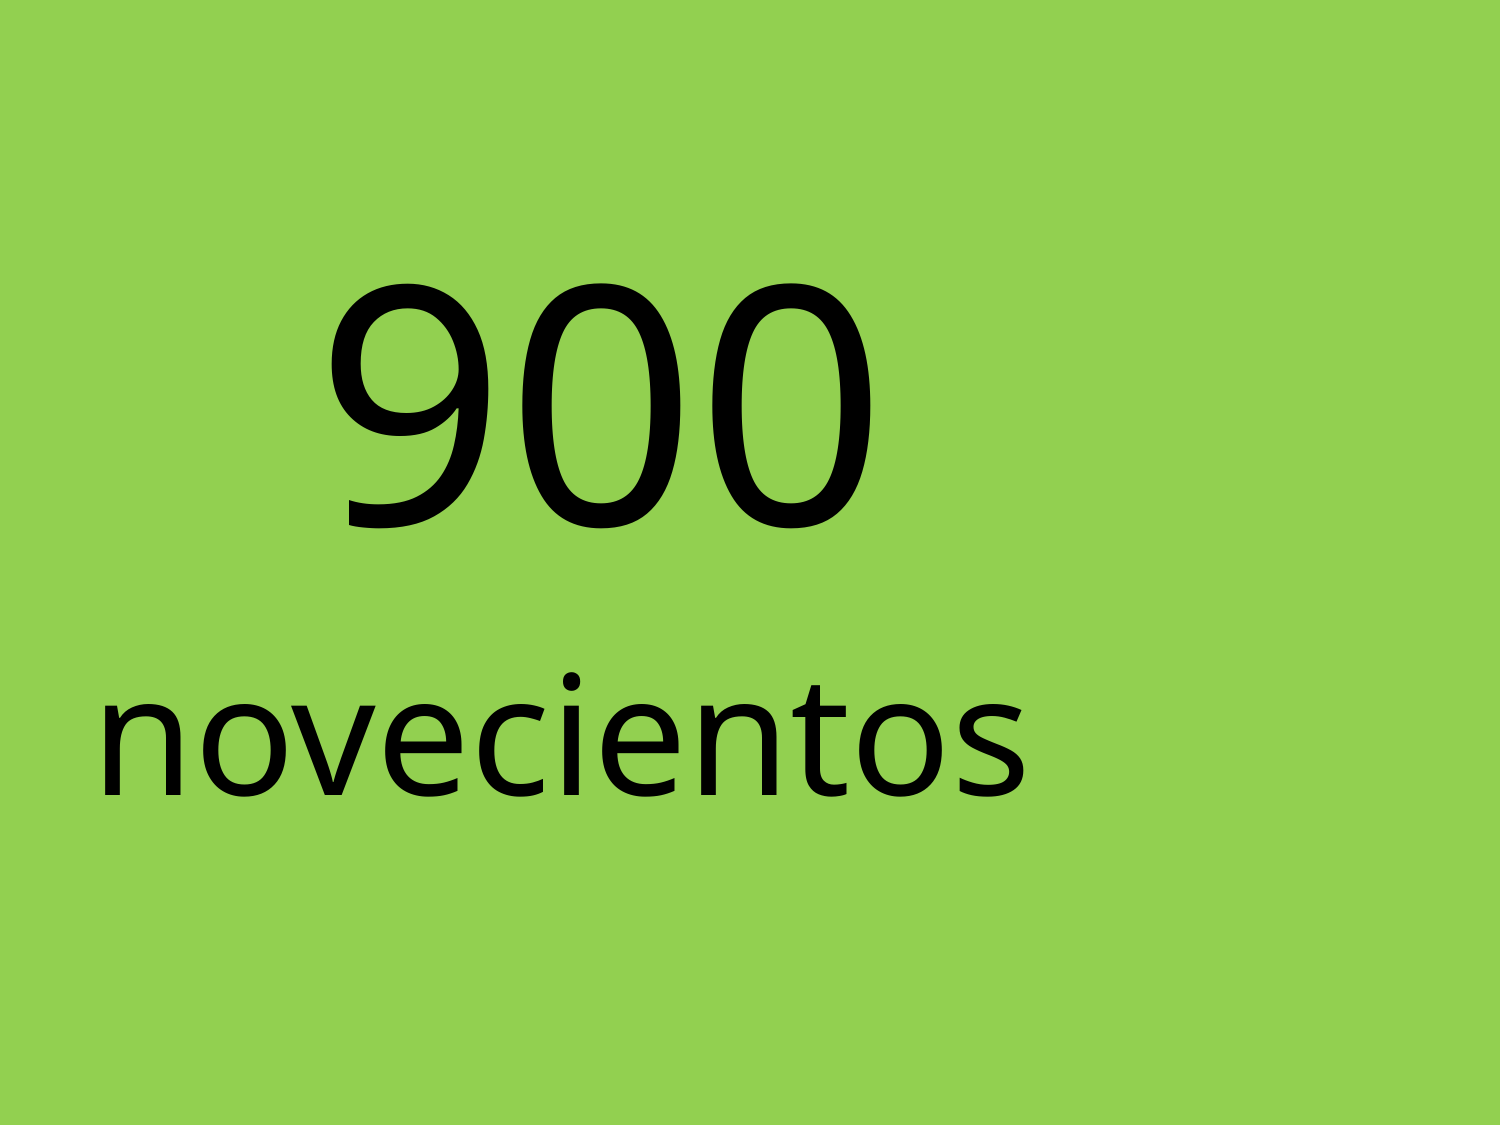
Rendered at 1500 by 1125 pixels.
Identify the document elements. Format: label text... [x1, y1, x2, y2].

text_box novecientos [76, 621, 1353, 837]
text_box 900 [301, 184, 1187, 600]
